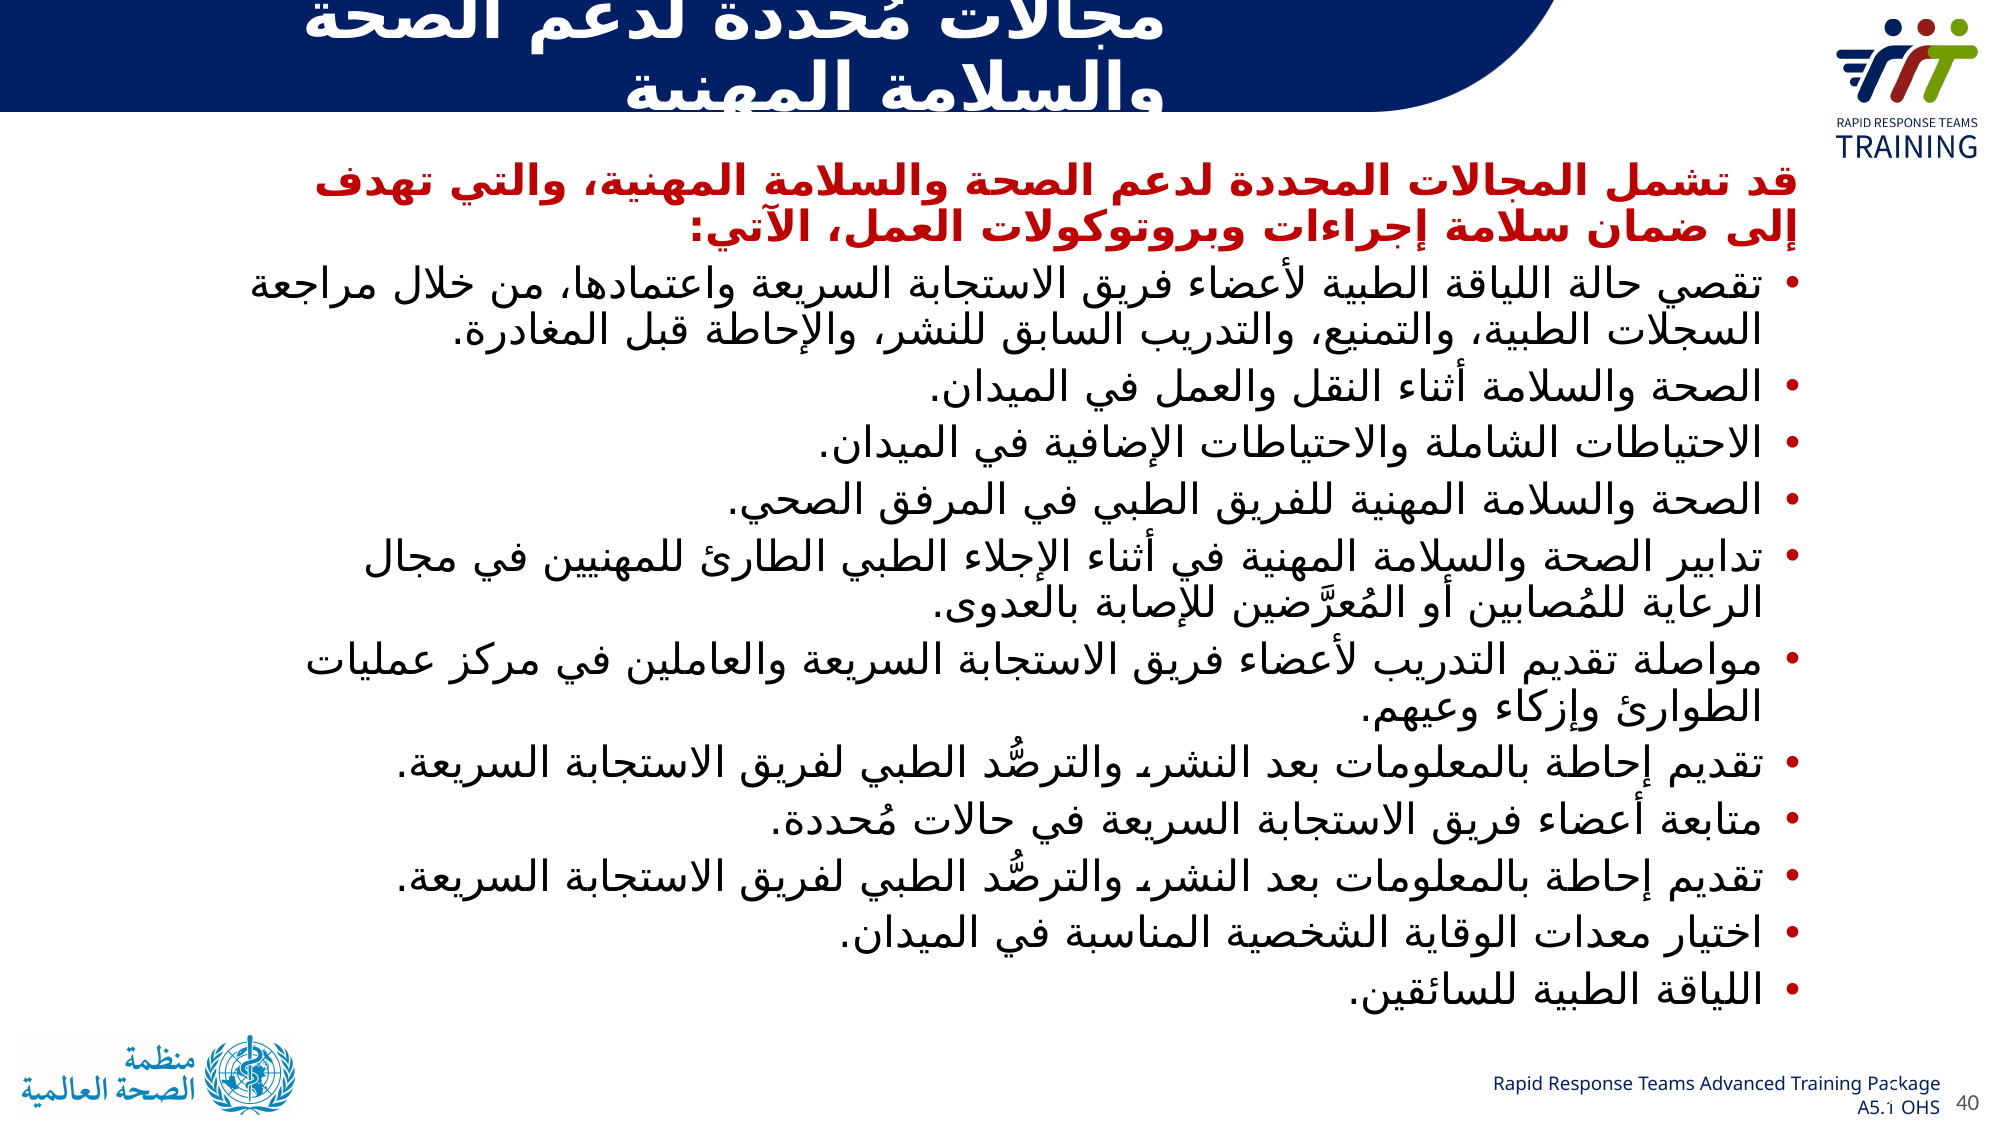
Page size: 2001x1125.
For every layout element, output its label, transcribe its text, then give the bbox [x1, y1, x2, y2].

picture [1835, 19, 1978, 167]
list قد تشمل المجالات المحددة لدعم الصحة والسلامة المهنية، والتي تهدف إلى ضمان سلامة إجراءات وبروتوكولات العمل، الآتي: تقصي حالة اللياقة الطبية لأعضاء فريق الاستجابة السريعة واعتمادها، من خلال مراجعة السجلات الطبية، والتمنيع، والتدريب السابق للنشر، والإحاطة قبل المغادرة. الصحة والسلامة أثناء النقل والعمل في الميدان. الاحتياطات الشاملة والاحتياطات الإضافية في الميدان. الصحة والسلامة المهنية للفريق الطبي في المرفق الصحي. تدابير الصحة والسلامة المهنية في أثناء الإجلاء الطبي الطارئ للمهنيين في مجال الرعاية للمُصابين أو المُعرَّضين للإصابة بالعدوى. مواصلة تقديم التدريب لأعضاء فريق الاستجابة السريعة والعاملين في مركز عمليات الطوارئ وإزكاء وعيهم. تقديم إحاطة بالمعلومات بعد النشر، والترصُّد الطبي لفريق الاستجابة السريعة. متابعة أعضاء فريق الاستجابة السريعة في حالات مُحددة. تقديم إحاطة بالمعلومات بعد النشر، والترصُّد الطبي لفريق الاستجابة السريعة. اختيار معدات الوقاية الشخصية المناسبة في الميدان. اللياقة الطبية للسائقين. [239, 149, 1809, 1029]
title مجالات مُحددة لدعم الصحة والسلامة المهنية [34, 0, 1177, 107]
slide_number 40 [1882, 1037, 1930, 1092]
picture [22, 1035, 295, 1115]
picture [252, 1050, 258, 1059]
picture [0, 0, 1578, 112]
